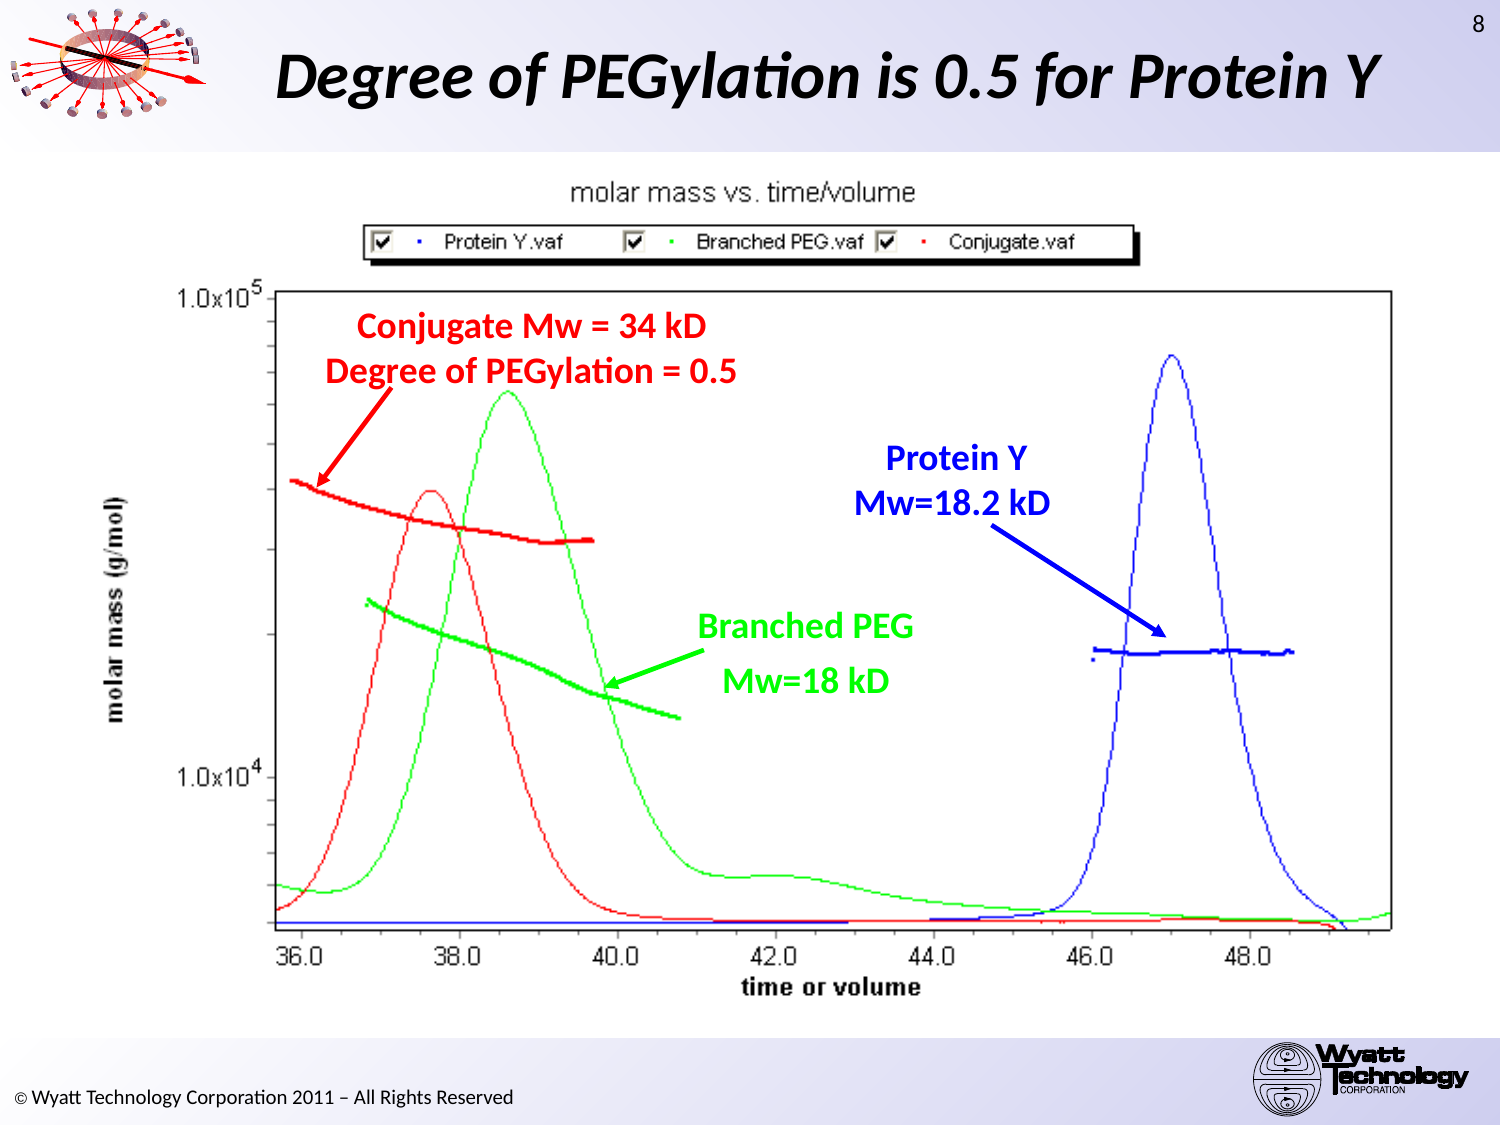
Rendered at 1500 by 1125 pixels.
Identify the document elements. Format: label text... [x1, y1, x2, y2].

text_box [603, 599, 1005, 711]
picture [84, 174, 1405, 1009]
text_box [287, 292, 776, 488]
title Degree of PEGylation is 0.5 for Protein Y [217, 25, 1438, 120]
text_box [816, 424, 1167, 638]
